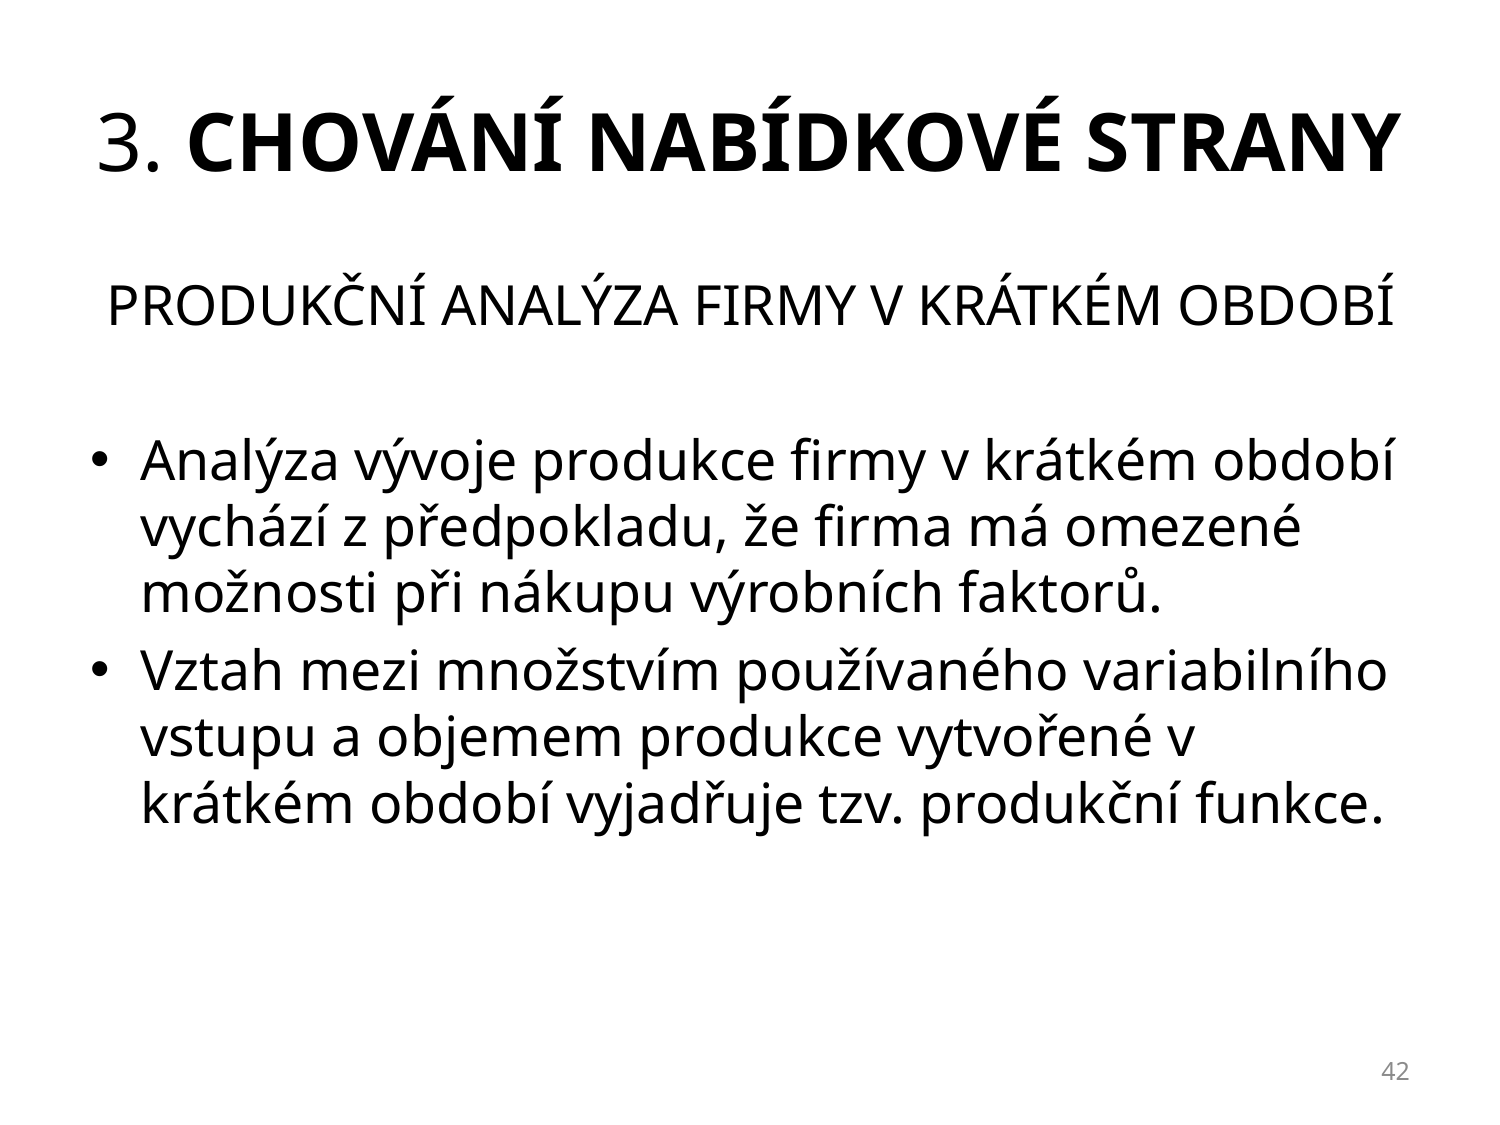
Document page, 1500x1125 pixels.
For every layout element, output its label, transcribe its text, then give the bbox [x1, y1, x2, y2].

list PRODUKČNÍ ANALÝZA FIRMY V KRÁTKÉM OBDOBÍ Analýza vývoje produkce firmy v krátkém období vychází z předpokladu, že firma má omezené možnosti při nákupu výrobních faktorů. Vztah mezi množstvím používaného variabilního vstupu a objemem produkce vytvořené v krátkém období vyjadřuje tzv. produkční funkce. [75, 262, 1425, 1005]
slide_number 42 [1074, 1042, 1425, 1103]
title 3. chování NABÍDKOVÉ strany [75, 45, 1425, 233]
